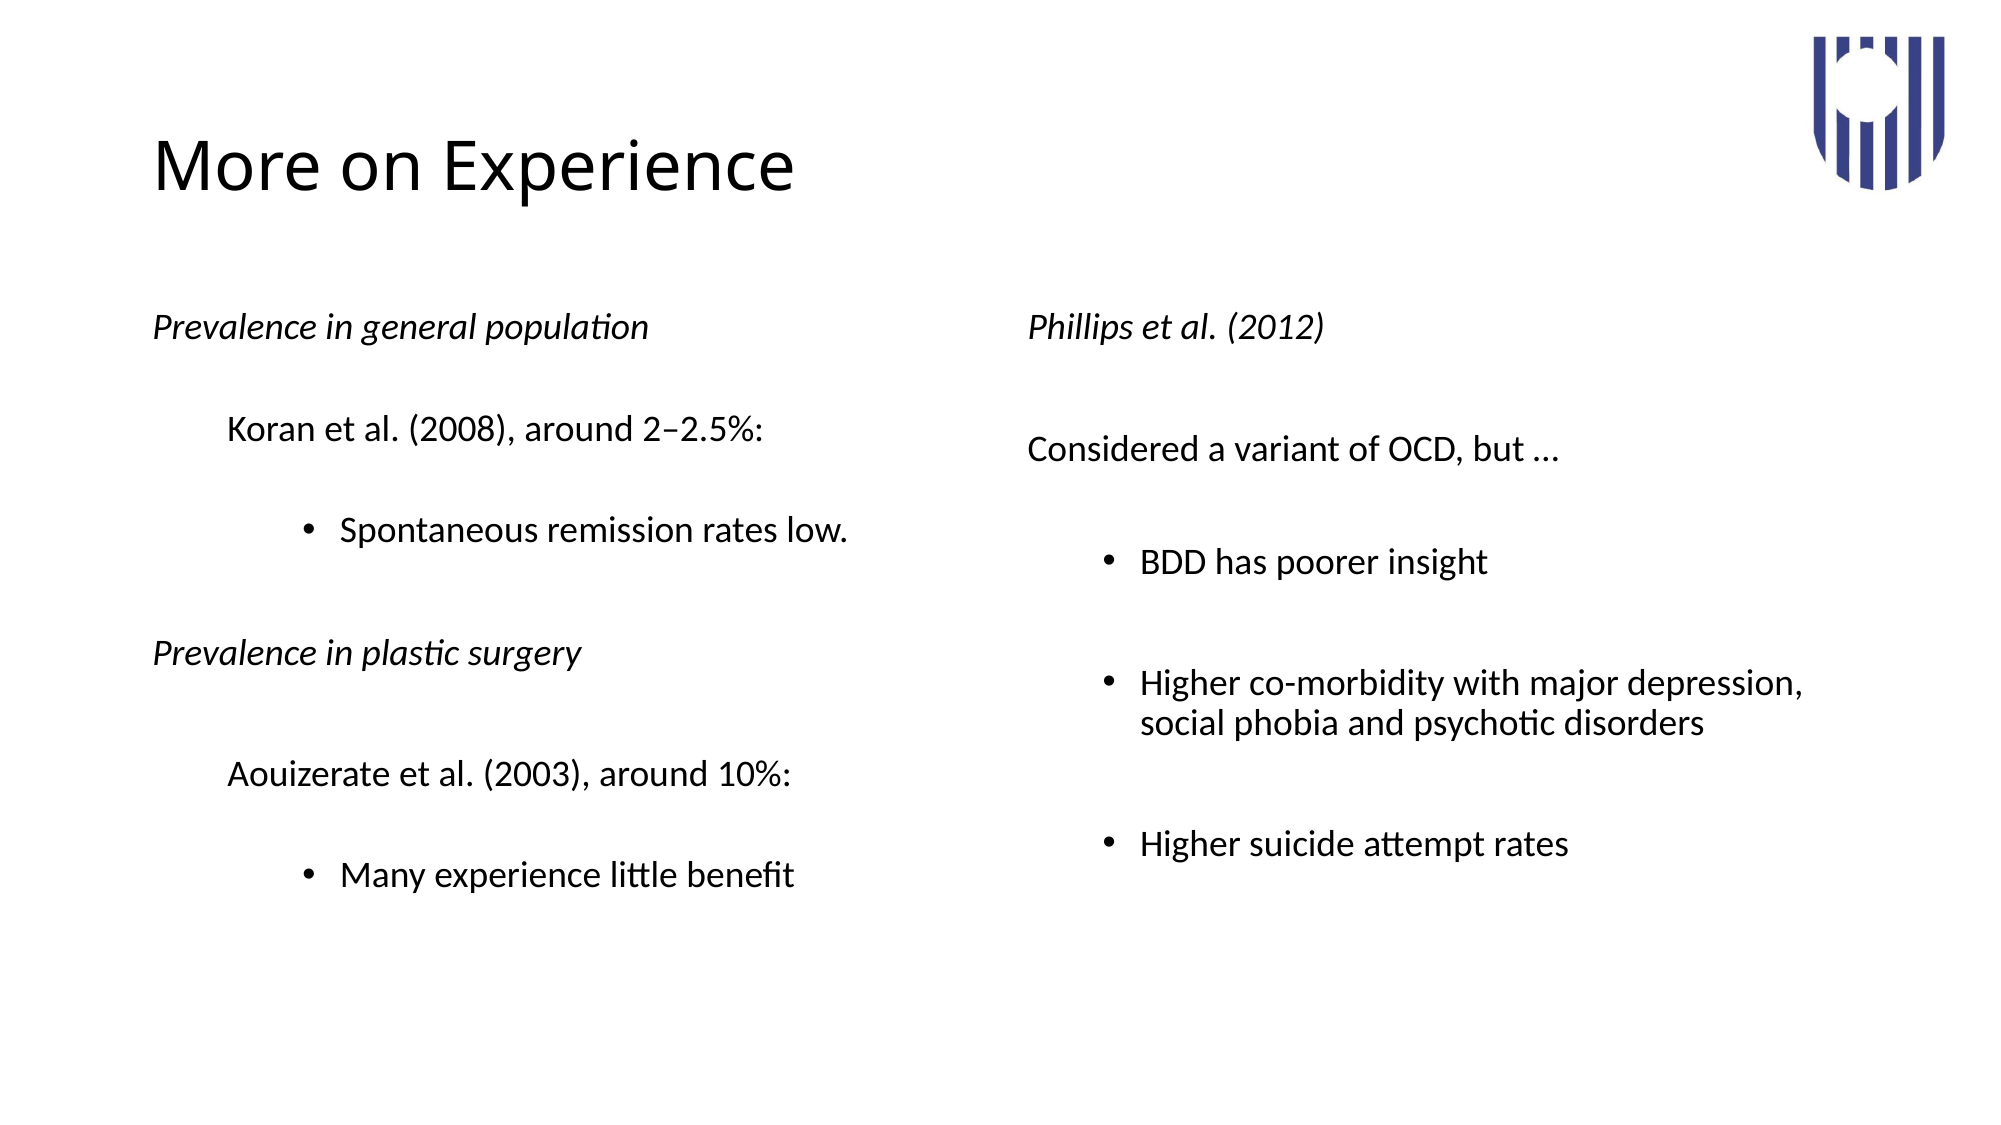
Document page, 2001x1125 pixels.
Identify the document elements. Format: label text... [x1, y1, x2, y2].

picture [1760, 0, 2000, 239]
title More on Experience [137, 59, 1863, 278]
list Phillips et al. (2012) Considered a variant of OCD, but … BDD has poorer insight Higher co-morbidity with major depression, social phobia and psychotic disorders Higher suicide attempt rates [1012, 299, 1863, 1014]
list Prevalence in general population Koran et al. (2008), around 2–2.5%: Spontaneous remission rates low. Prevalence in plastic surgery Aouizerate et al. (2003), around 10%: Many experience little benefit [137, 299, 988, 1014]
